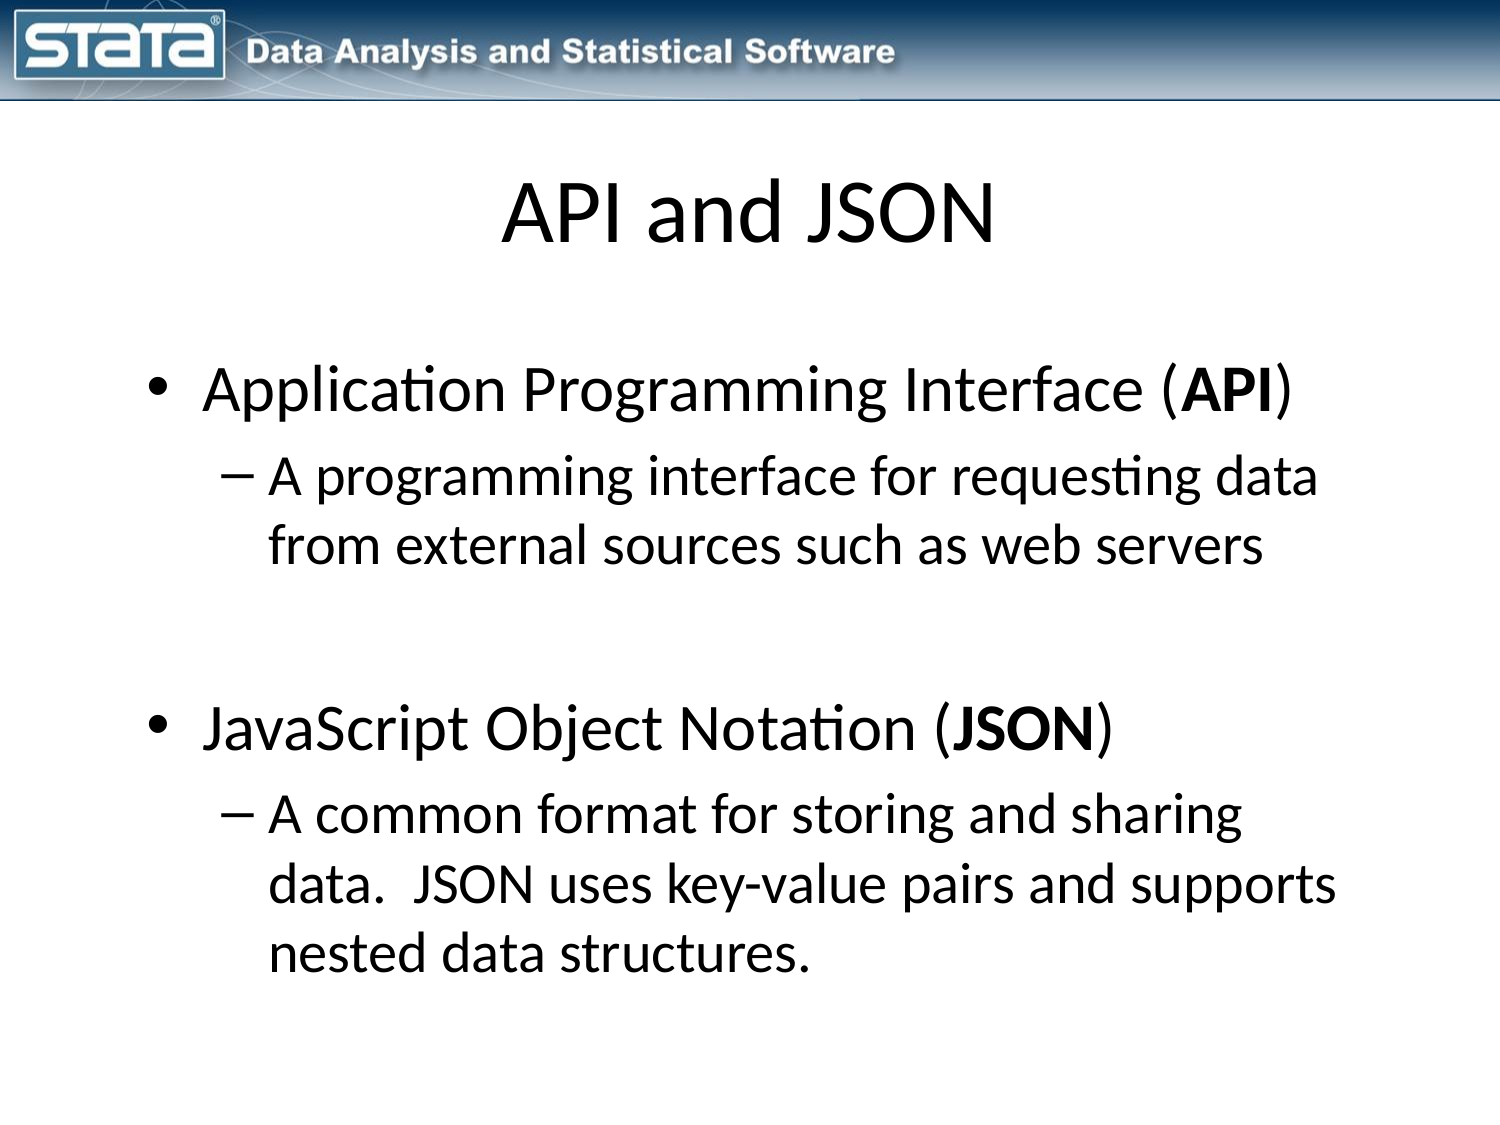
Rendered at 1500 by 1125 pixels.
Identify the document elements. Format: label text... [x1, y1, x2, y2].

picture [0, 0, 1500, 101]
title API and JSON [75, 125, 1425, 288]
list Application Programming Interface (API) A programming interface for requesting data from external sources such as web servers JavaScript Object Notation (JSON) A common format for storing and sharing data. JSON uses key-value pairs and supports nested data structures. [131, 337, 1369, 1005]
